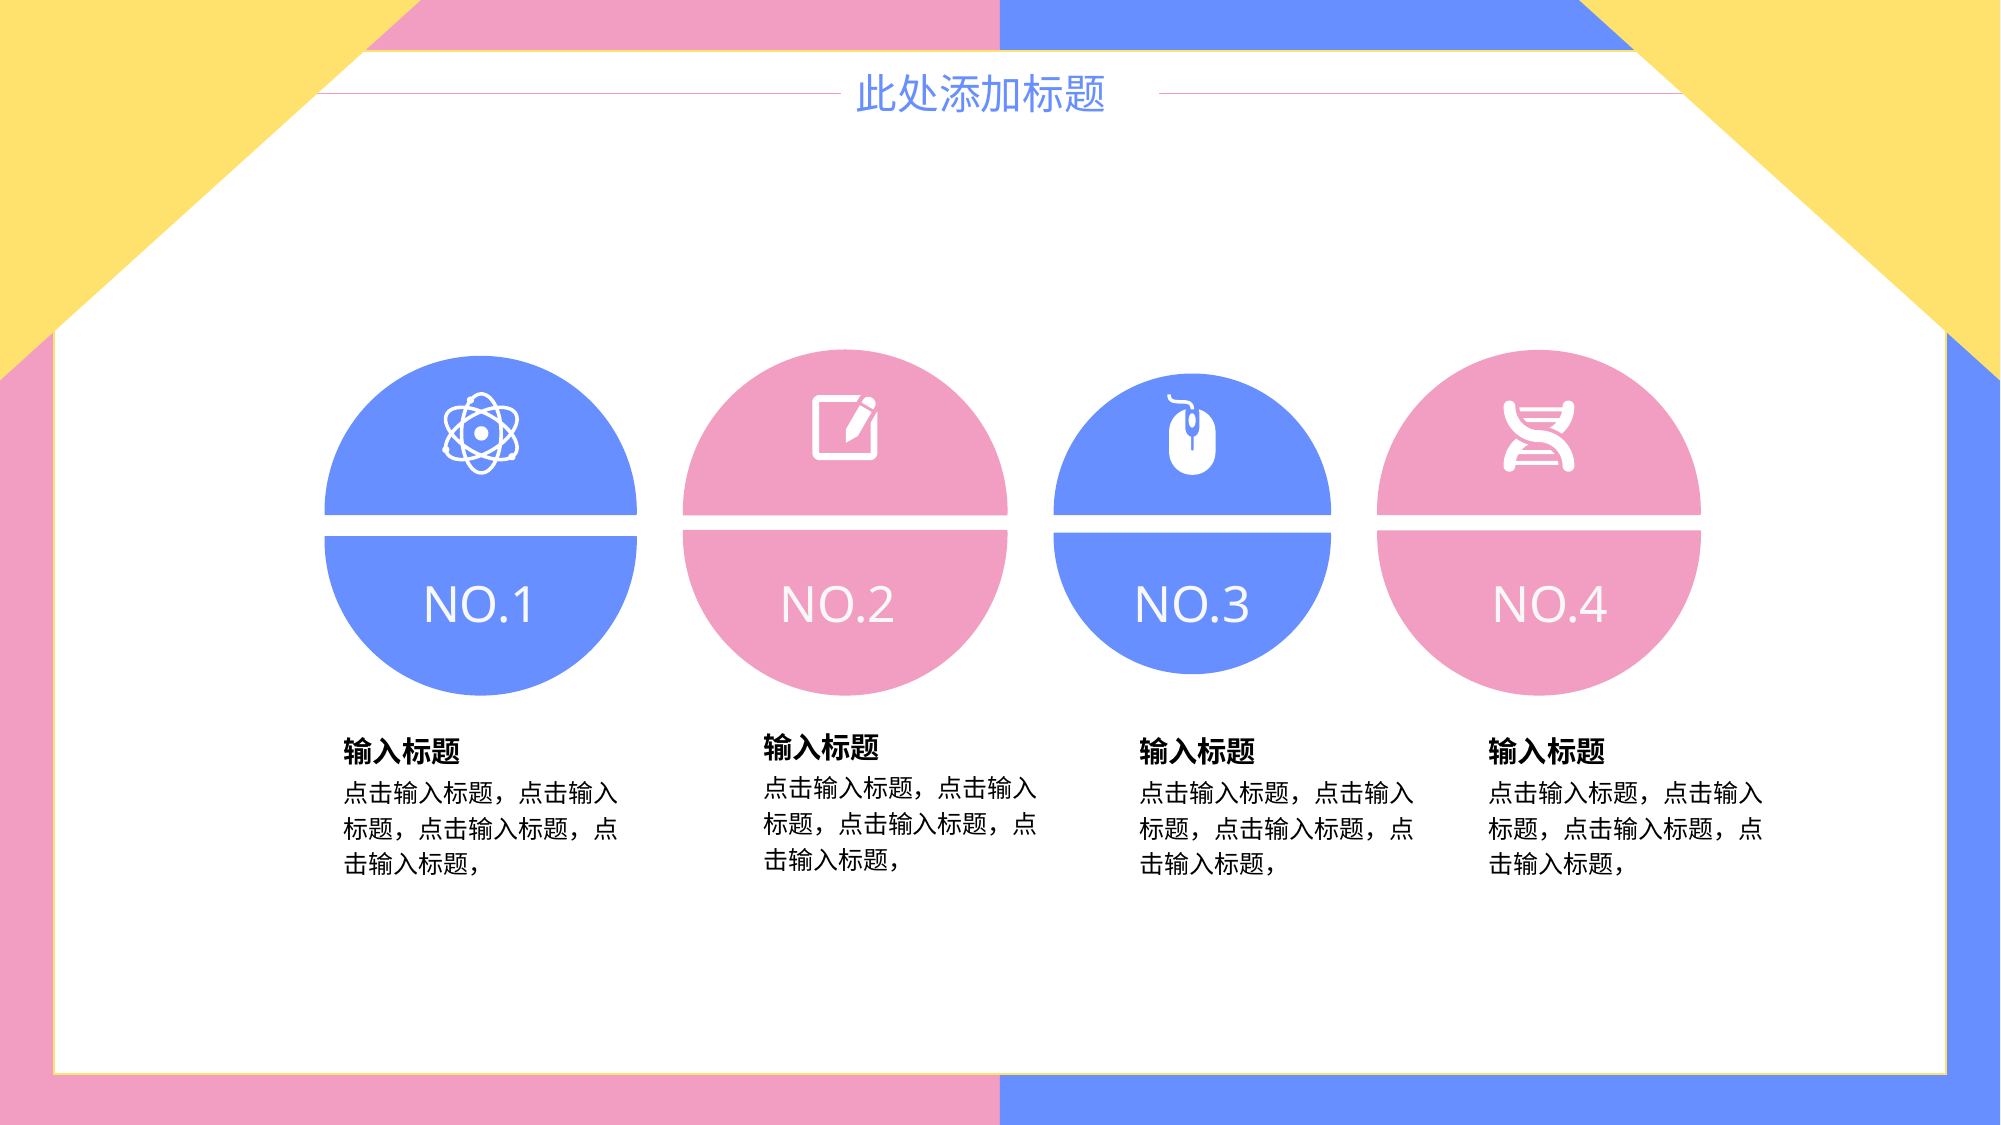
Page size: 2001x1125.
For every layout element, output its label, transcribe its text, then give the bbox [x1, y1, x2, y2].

text_box [715, 633, 975, 697]
text_box [1577, 0, 2000, 93]
text_box [1052, 372, 1333, 517]
text_box [354, 633, 608, 697]
text_box NO.4 [1358, 572, 1742, 633]
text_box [1167, 394, 1216, 475]
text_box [748, 704, 1075, 882]
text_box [442, 392, 519, 475]
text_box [328, 708, 655, 886]
text_box NO.1 [288, 572, 646, 633]
text_box [681, 528, 1009, 572]
text_box [323, 354, 638, 517]
text_box [1409, 633, 1669, 697]
text_box [1376, 529, 1702, 572]
text_box [0, 0, 423, 93]
text_box NO.2 [646, 572, 1000, 633]
text_box 此处添加标题 [840, 60, 1160, 126]
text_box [1473, 708, 1801, 886]
text_box [323, 535, 638, 572]
text_box [681, 348, 1009, 517]
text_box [1124, 708, 1451, 886]
text_box [0, 94, 319, 382]
text_box [1052, 531, 1333, 572]
text_box [1681, 94, 2000, 382]
text_box [1092, 633, 1293, 676]
text_box NO.3 [1000, 572, 1358, 633]
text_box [812, 394, 878, 461]
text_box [1503, 400, 1575, 472]
text_box [1375, 348, 1702, 517]
